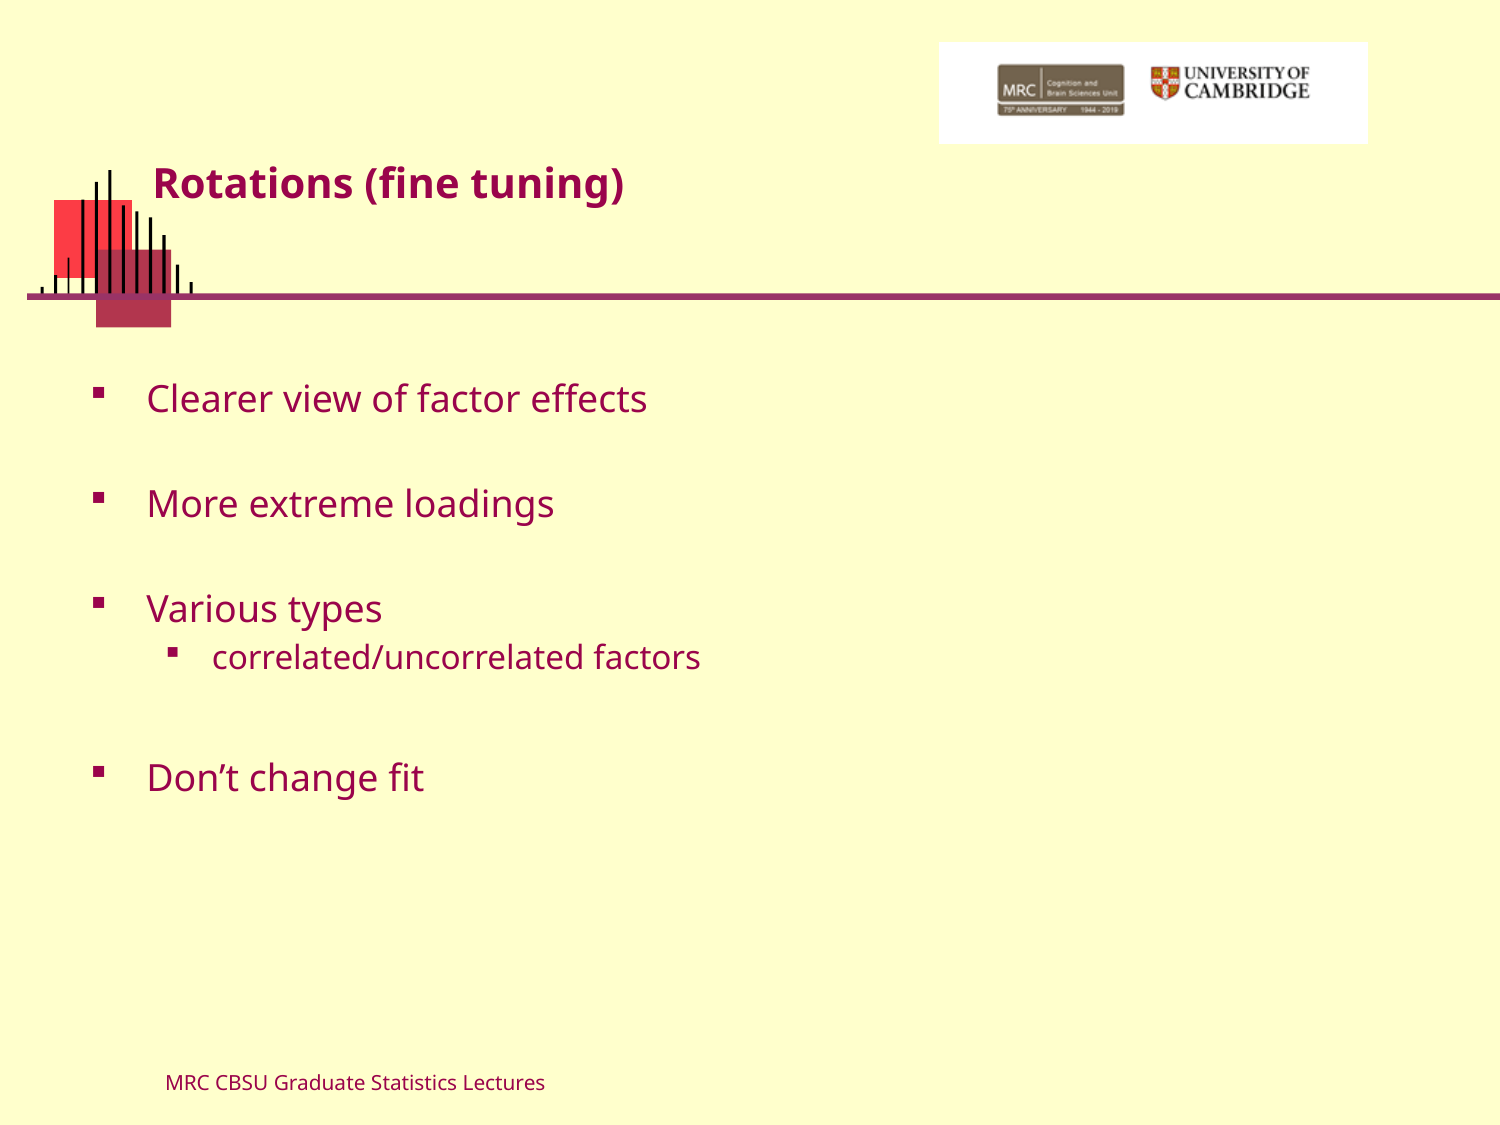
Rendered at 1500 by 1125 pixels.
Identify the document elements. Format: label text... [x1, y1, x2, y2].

footer MRC CBSU Graduate Statistics Lectures [149, 1062, 988, 1101]
picture [939, 42, 1368, 144]
list Clearer view of factor effects More extreme loadings Various types correlated/uncorrelated factors Don’t change fit [75, 262, 1425, 1038]
title Rotations (fine tuning) [137, 137, 988, 233]
